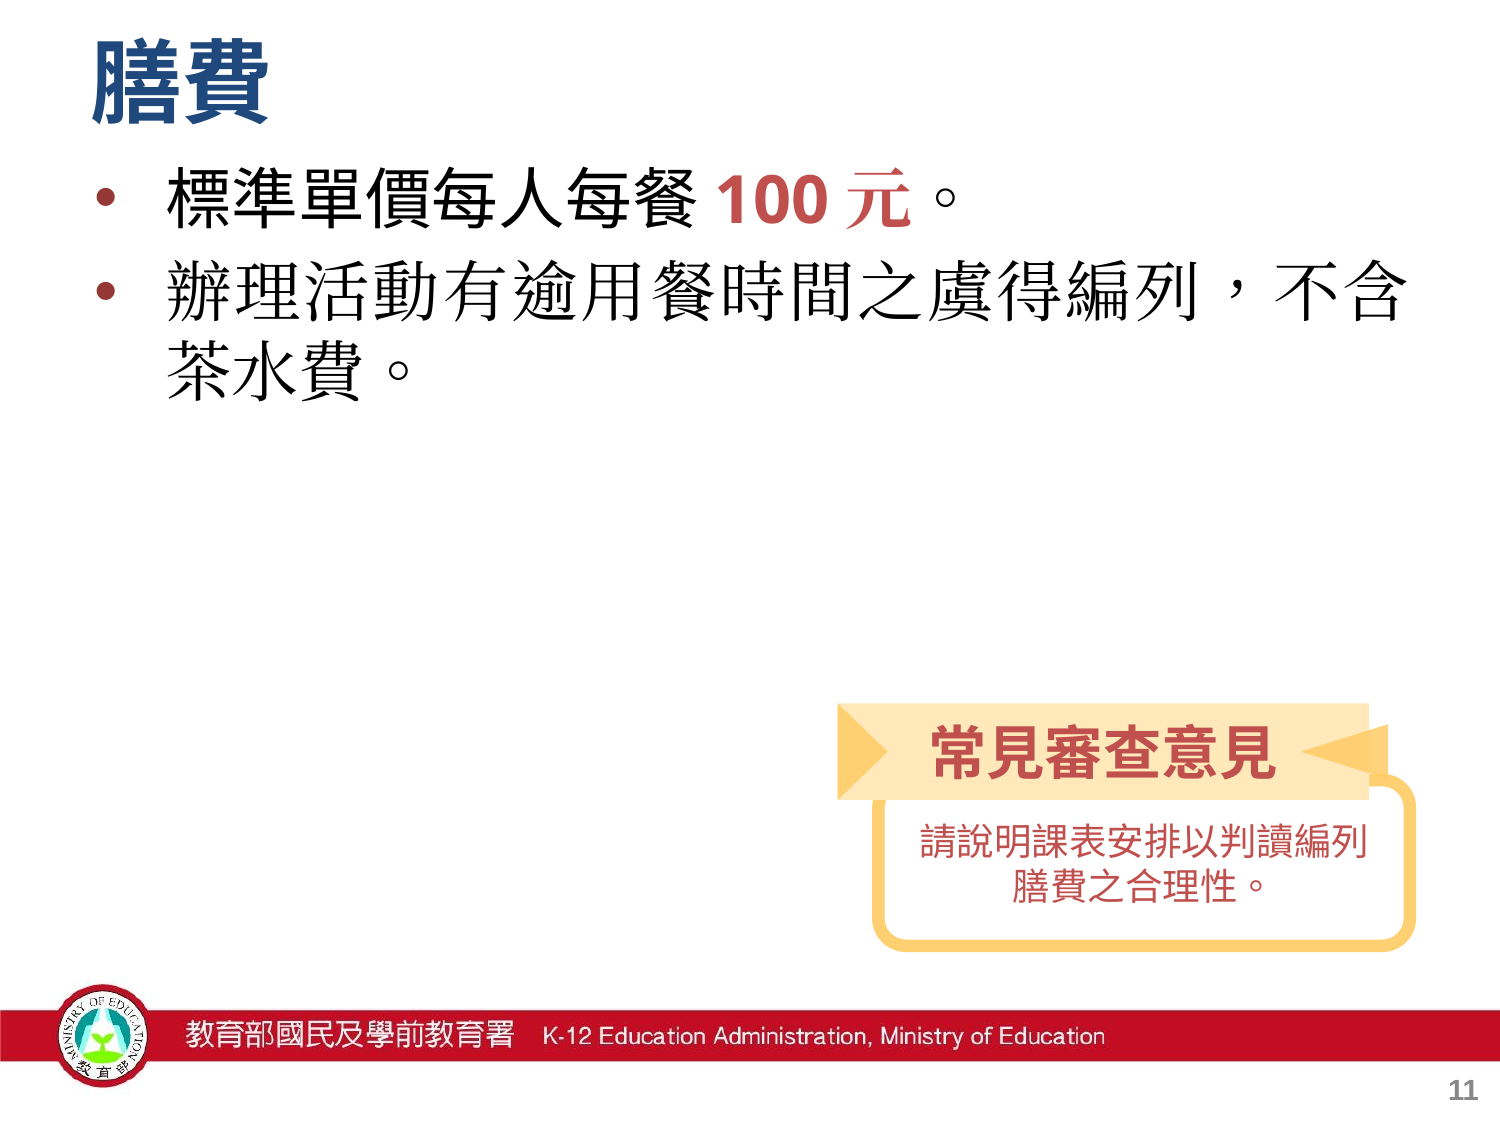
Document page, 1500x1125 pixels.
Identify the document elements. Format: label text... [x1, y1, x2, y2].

list 標準單價每人每餐100元。 辦理活動有逾用餐時間之虞得編列，不含茶水費。 [75, 149, 1425, 975]
slide_number 10 [1144, 1058, 1495, 1119]
text_box 請說明課表安排以判讀編列膳費之合理性。 [878, 780, 1410, 946]
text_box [837, 703, 1370, 801]
picture [0, 0, 1500, 1125]
title 膳費 [75, 9, 1425, 149]
